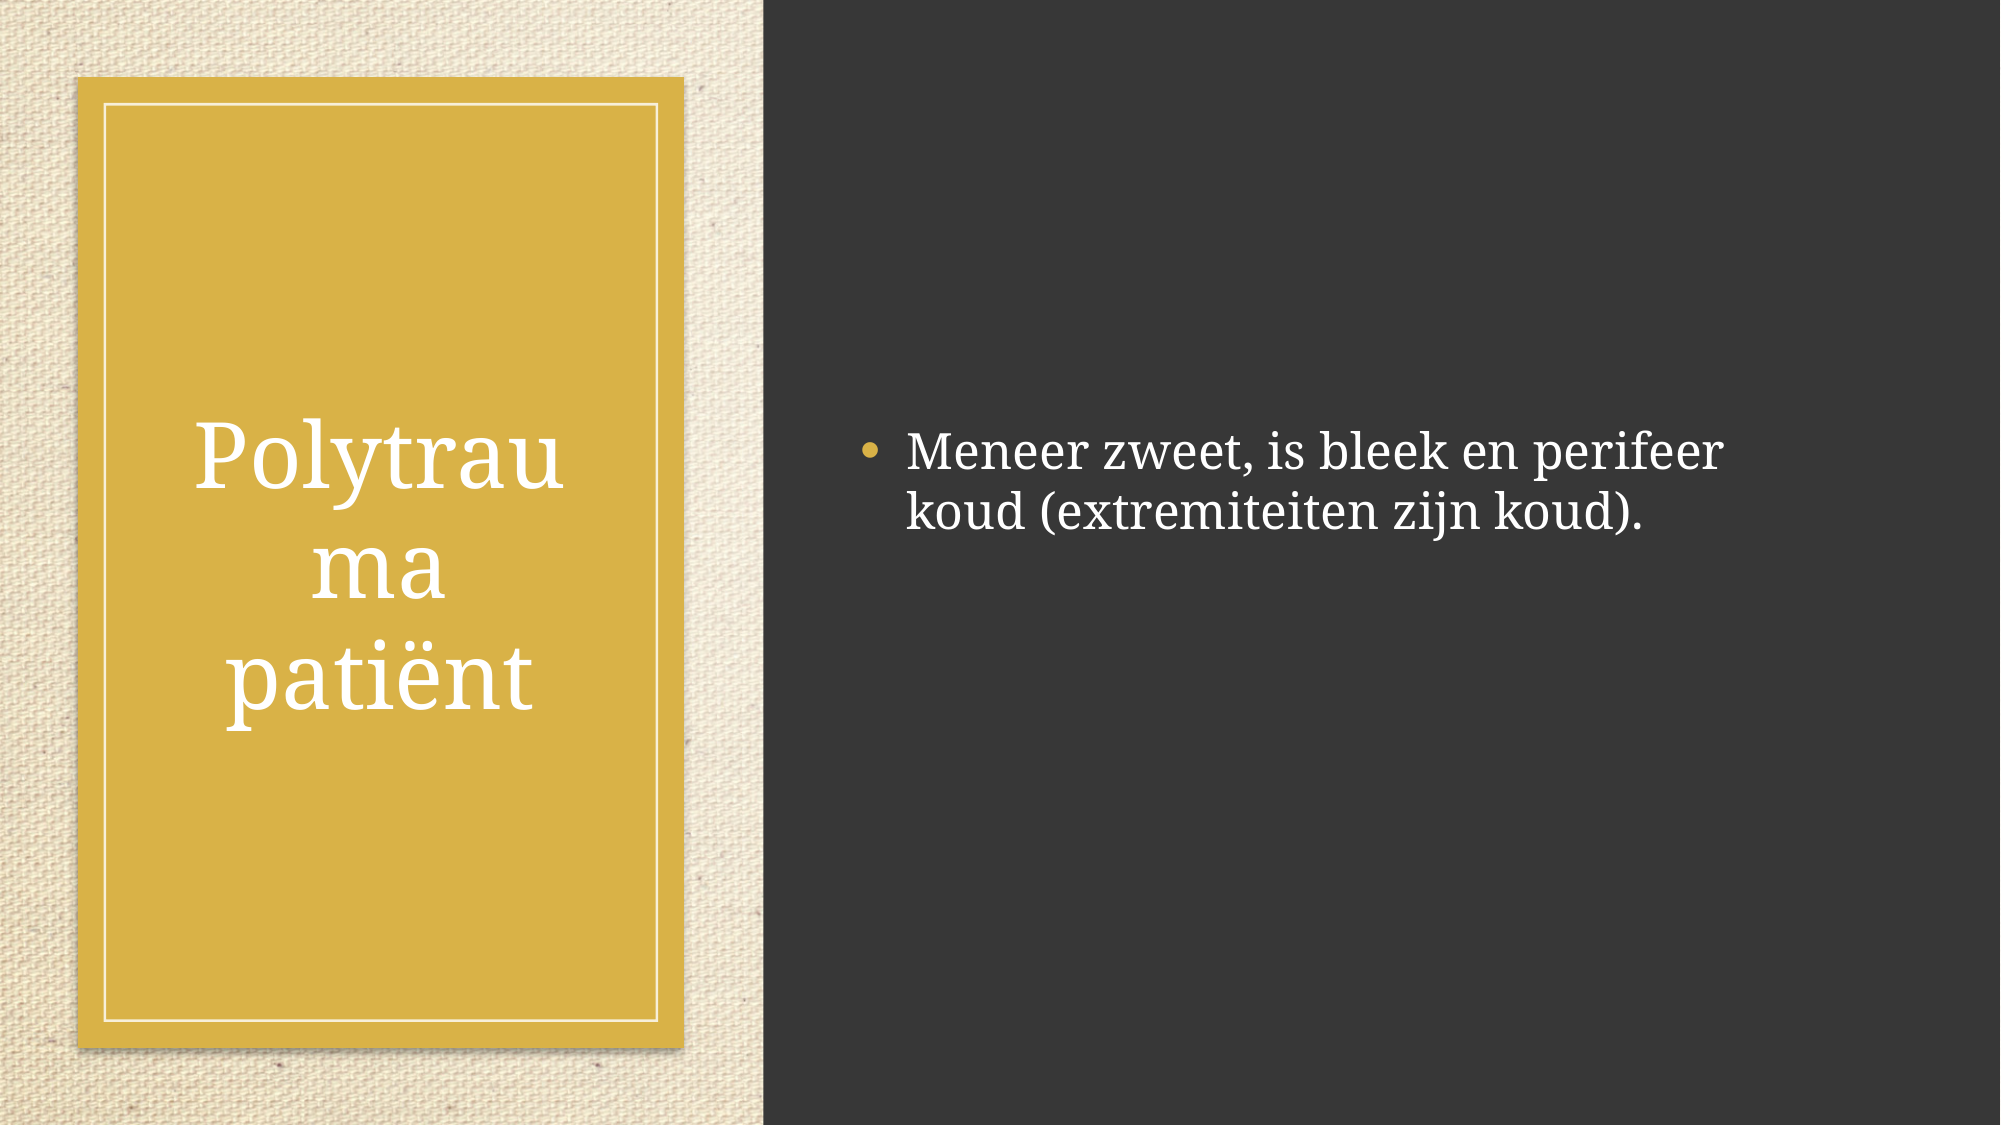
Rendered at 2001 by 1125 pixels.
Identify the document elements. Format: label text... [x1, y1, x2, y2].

text_box [104, 103, 658, 1021]
text_box [0, 0, 762, 1125]
text_box [77, 76, 685, 1049]
title Polytrauma patiënt [156, 156, 605, 968]
text_box [762, 0, 2000, 1125]
list Meneer zweet, is bleek en perifeer koud (extremiteiten zijn koud). [844, 77, 1822, 964]
